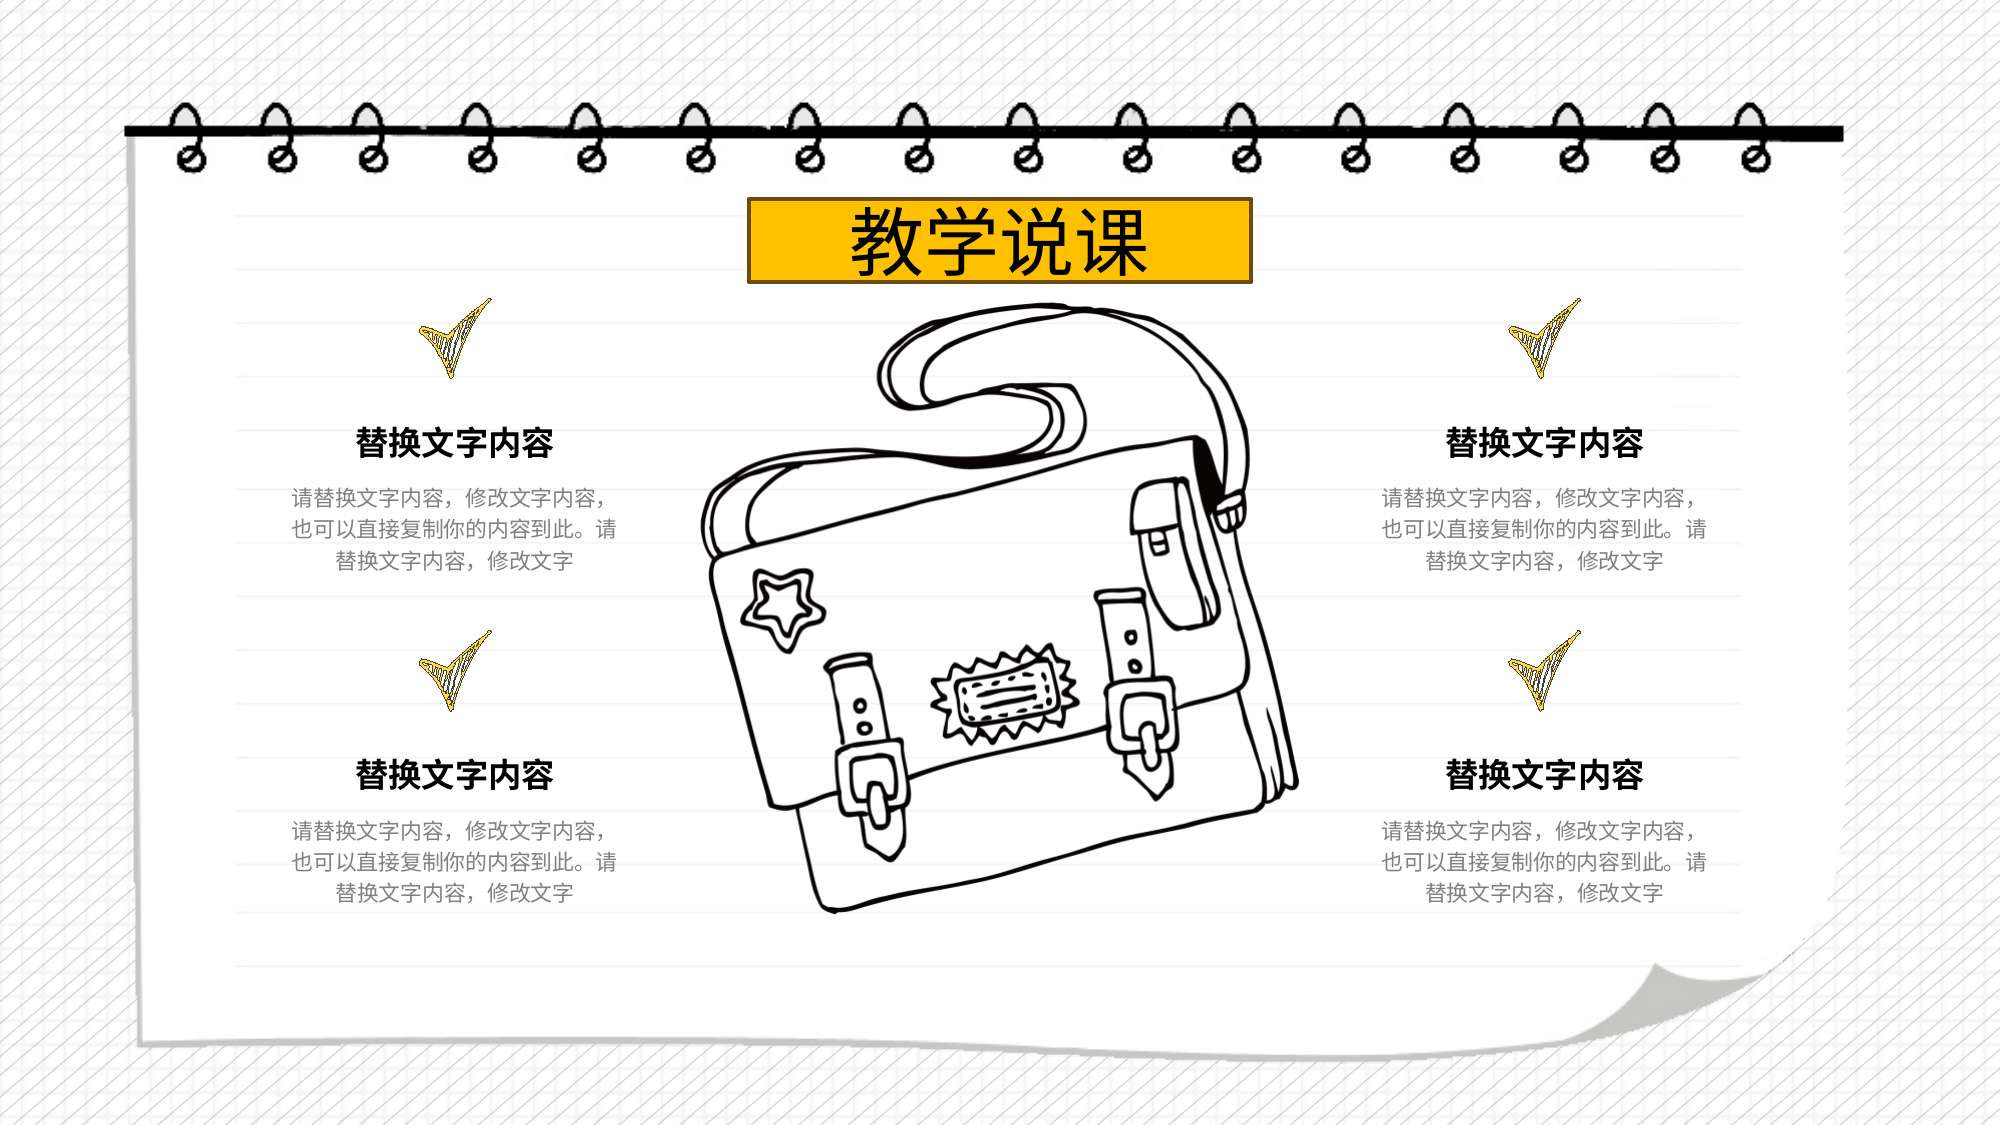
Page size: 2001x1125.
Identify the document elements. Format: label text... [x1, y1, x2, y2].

text_box [419, 630, 492, 712]
text_box 请替换文字内容，修改文字内容，也可以直接复制你的内容到此。请替换文字内容，修改文字 [1378, 812, 1711, 907]
text_box 替换文字内容 [1405, 754, 1685, 795]
text_box [1508, 298, 1581, 379]
text_box 替换文字内容 [1405, 421, 1685, 462]
text_box [1508, 630, 1581, 712]
text_box 教学说课 [748, 199, 1252, 282]
text_box 请替换文字内容，修改文字内容，也可以直接复制你的内容到此。请替换文字内容，修改文字 [289, 479, 621, 574]
picture [0, 0, 2000, 1125]
text_box 替换文字内容 [315, 421, 595, 462]
text_box [419, 298, 492, 379]
text_box 请替换文字内容，修改文字内容，也可以直接复制你的内容到此。请替换文字内容，修改文字 [1378, 479, 1711, 574]
text_box 替换文字内容 [315, 754, 595, 795]
text_box 请替换文字内容，修改文字内容，也可以直接复制你的内容到此。请替换文字内容，修改文字 [289, 812, 621, 907]
